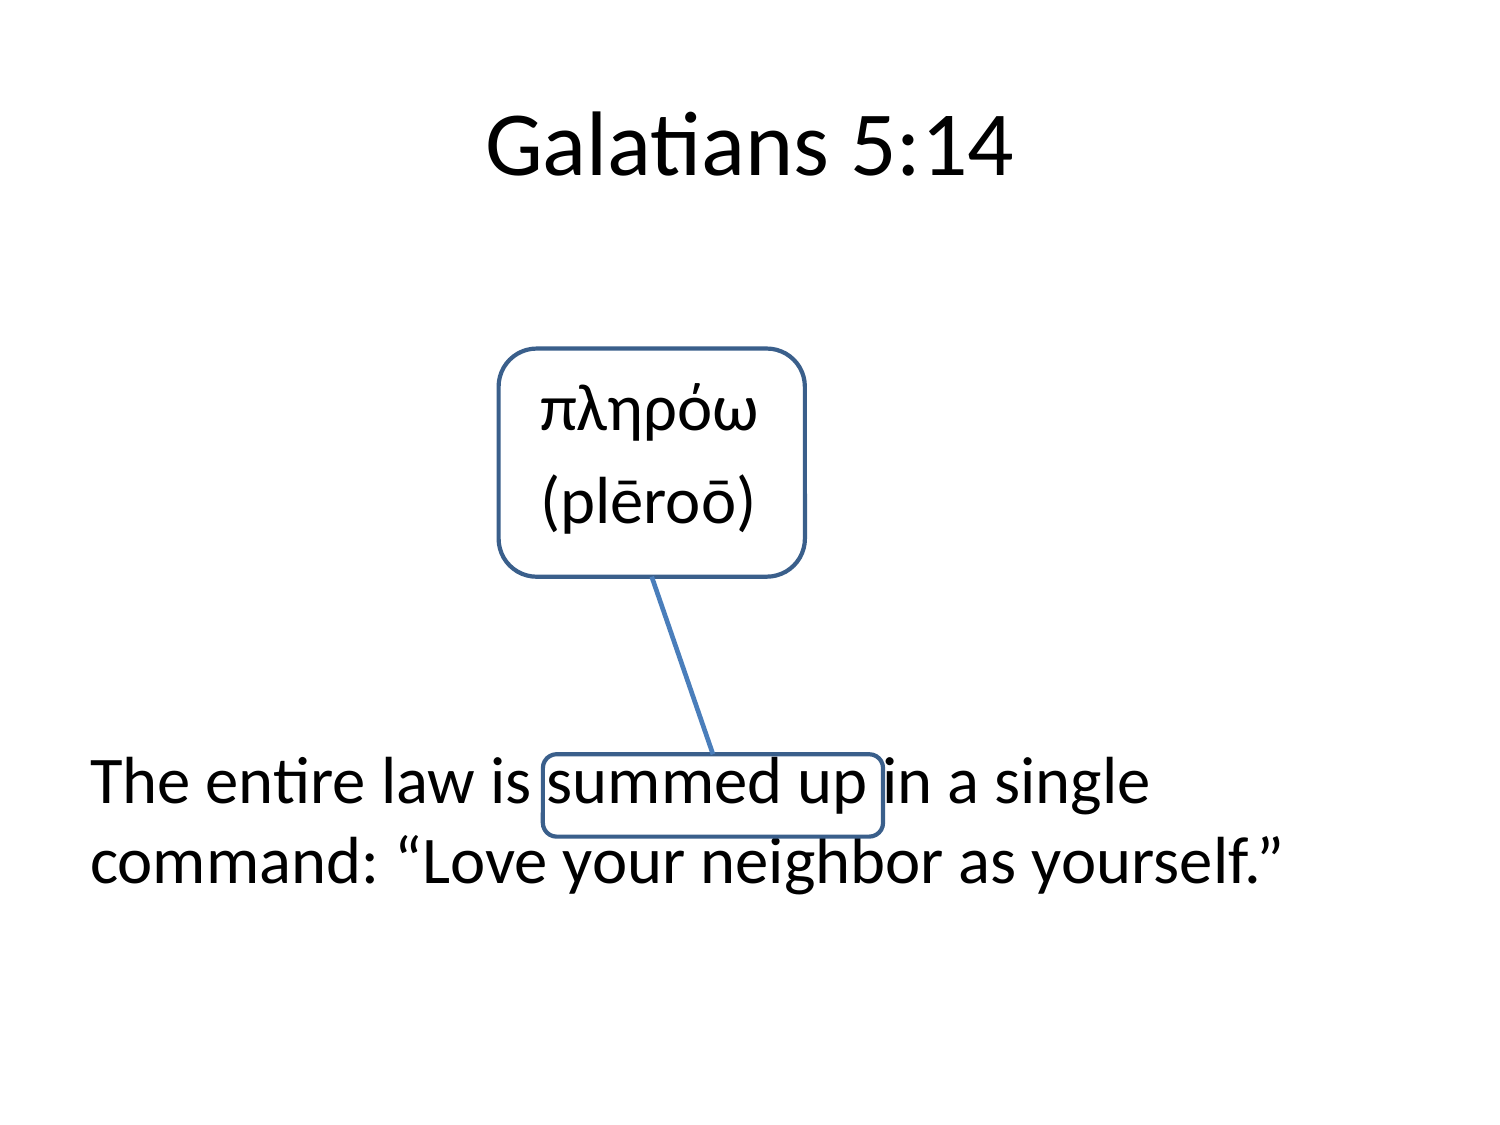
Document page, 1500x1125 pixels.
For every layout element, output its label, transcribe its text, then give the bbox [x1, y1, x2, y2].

text_box [540, 752, 886, 839]
list πληρόω (plēroō) The entire law is summed up in a single command: “Love your neighbor as yourself.” [75, 262, 1425, 1005]
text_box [651, 576, 714, 755]
text_box [496, 346, 808, 579]
title Galatians 5:14 [75, 45, 1425, 233]
